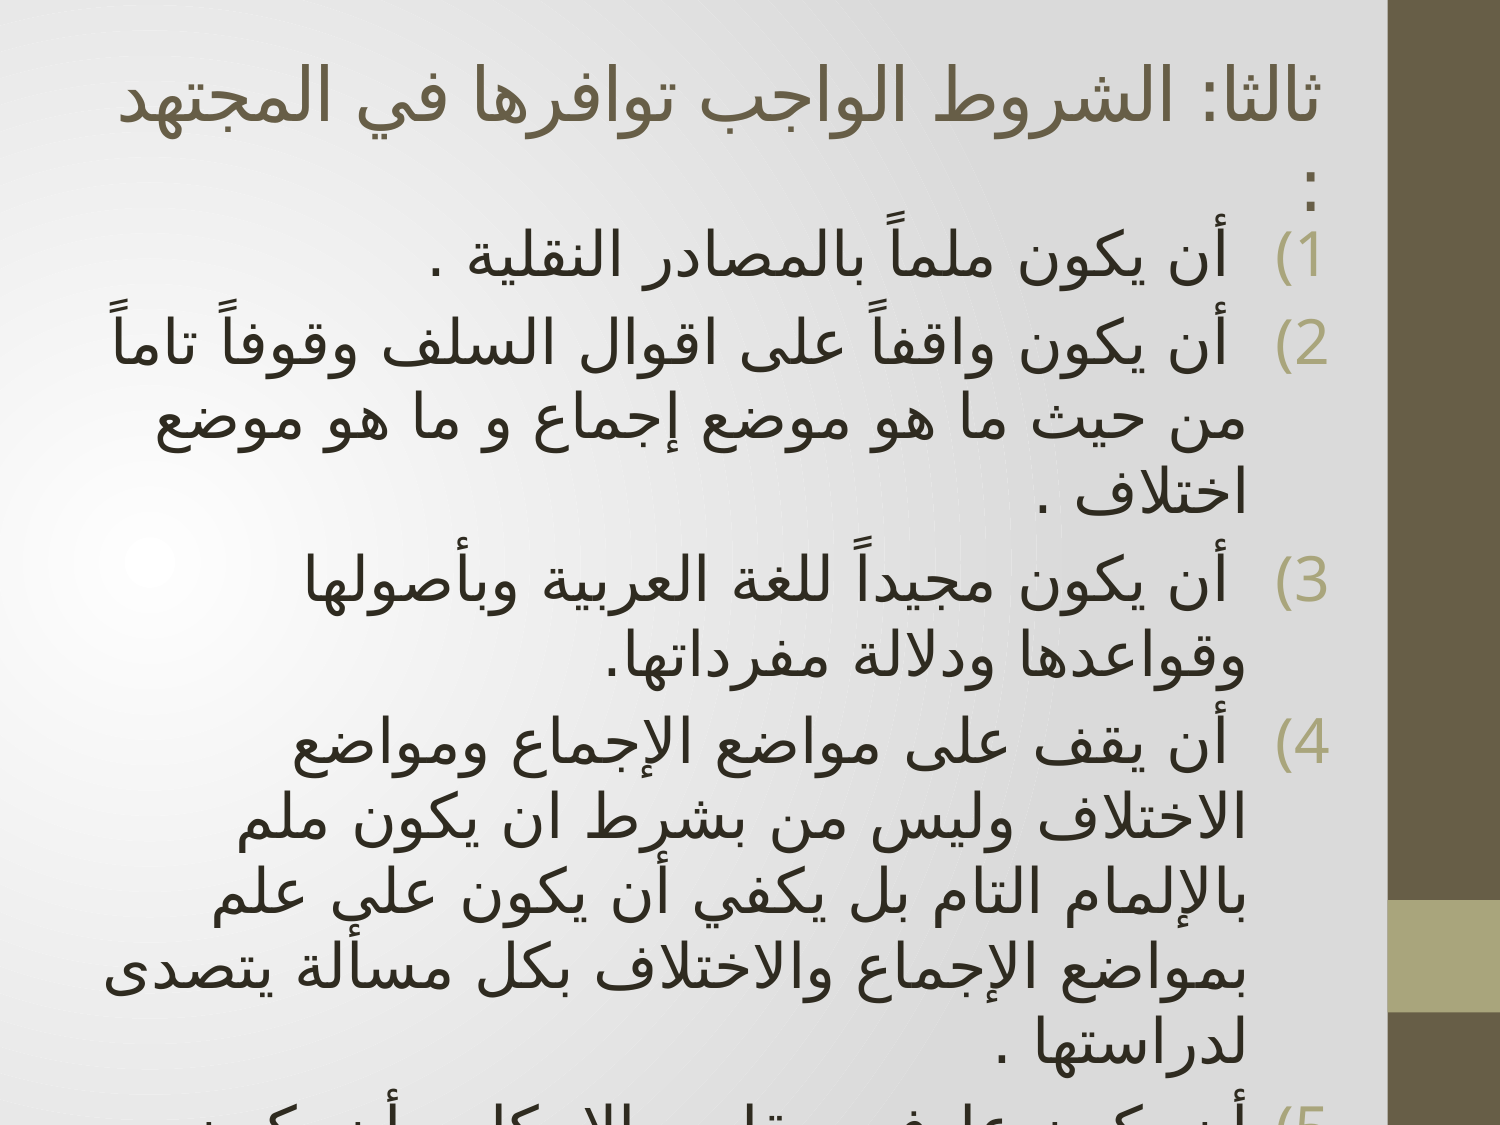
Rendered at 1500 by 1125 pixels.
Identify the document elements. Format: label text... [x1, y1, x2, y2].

title ثالثا: الشروط الواجب توافرها في المجتهد : [88, 42, 1339, 206]
list أن يكون ملماً بالمصادر النقلية . أن يكون واقفاً على اقوال السلف وقوفاً تاماً من حيث ما هو موضع إجماع و ما هو موضع اختلاف . أن يكون مجيداً للغة العربية وبأصولها وقواعدها ودلالة مفرداتها. أن يقف على مواضع الإجماع ومواضع الاختلاف وليس من بشرط ان يكون ملم بالإلمام التام بل يكفي أن يكون على علم بمواضع الإجماع والاختلاف بكل مسألة يتصدى لدراستها . أن يكون عارف بمقاصد الاحكام وأن يكون صحيح الفهم محسناً للتقدير وأن يكون صحيح النية سليم الاعتقاد وأن تتوافر لديه أدوات ووسائل الاجتهاد بالرأي ( القياس والمصلحة المرسلة والاستحسان ) [58, 206, 1369, 995]
